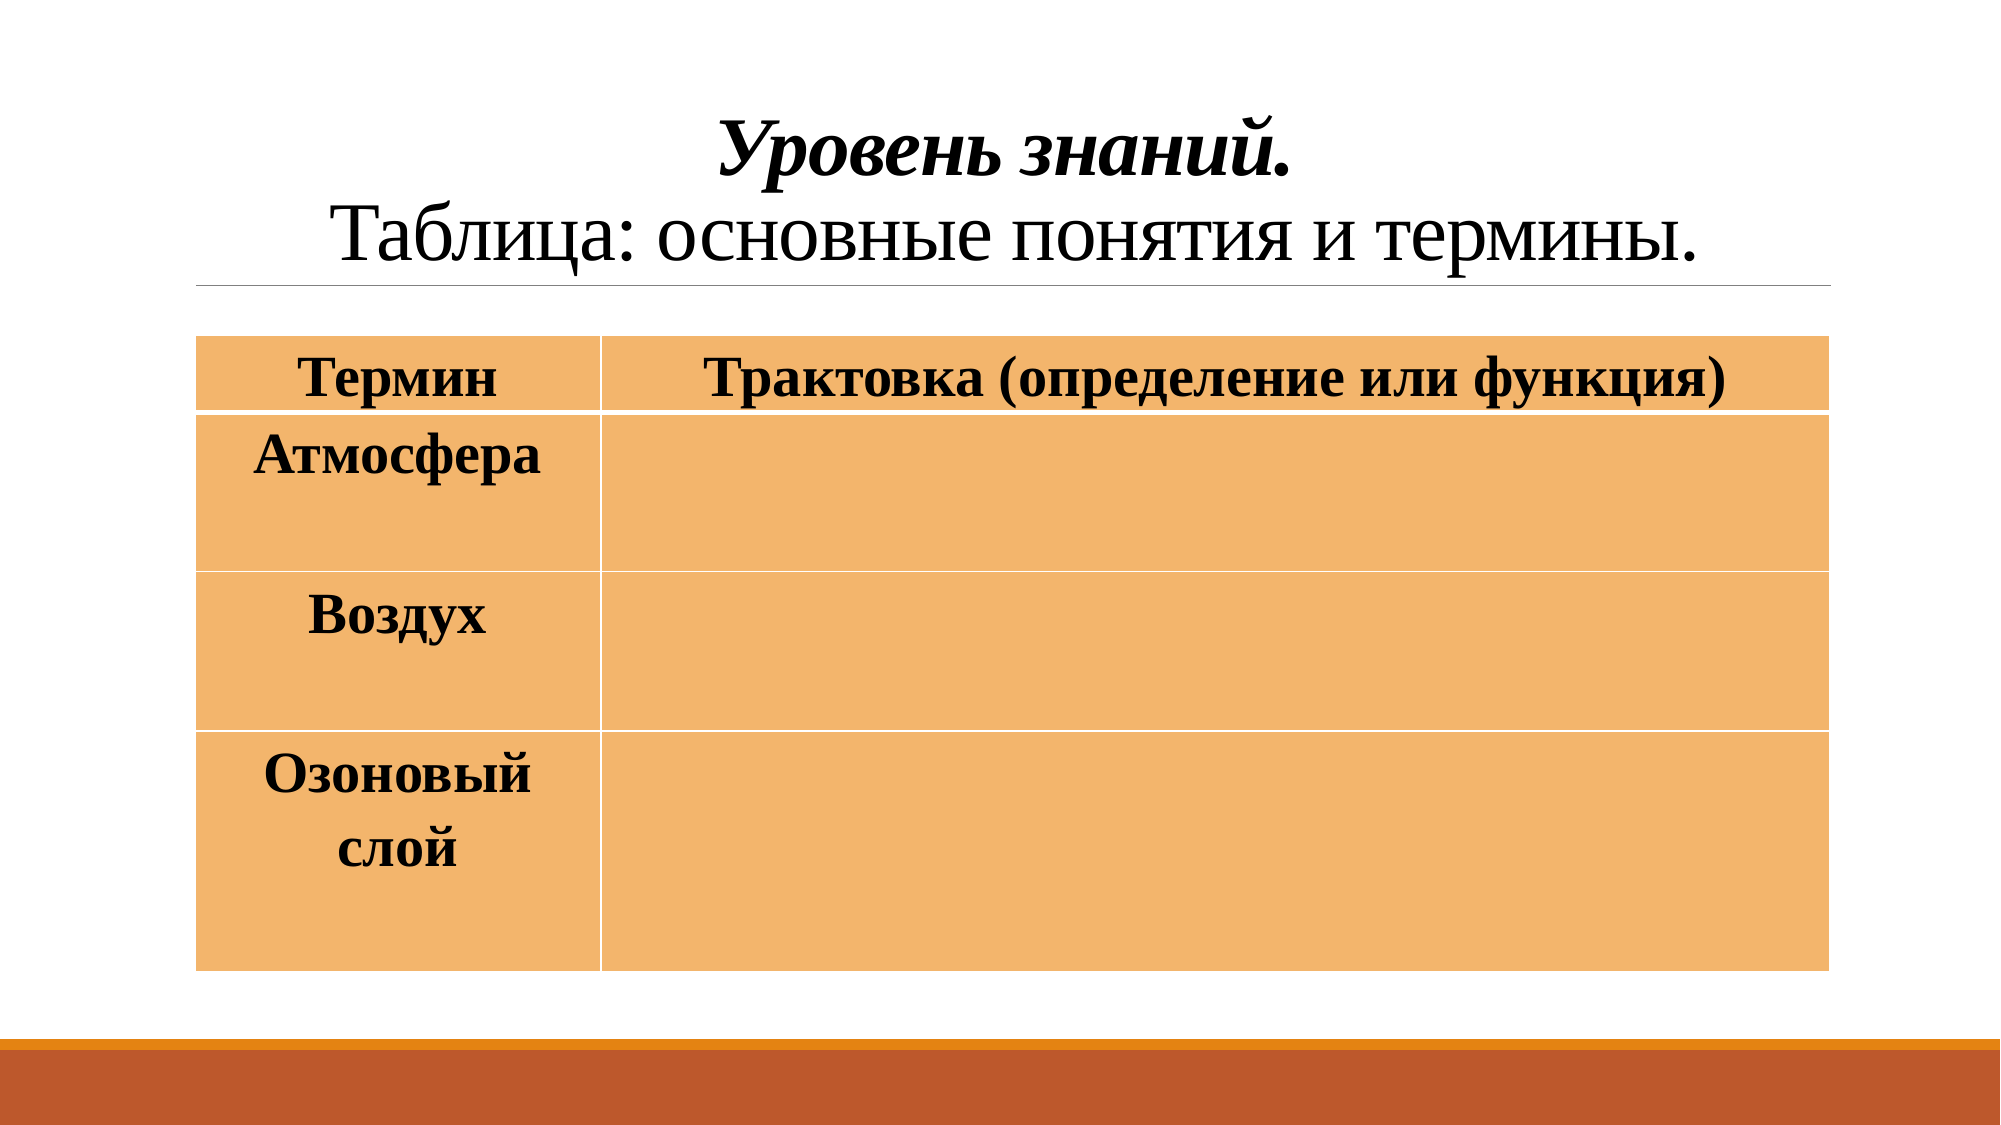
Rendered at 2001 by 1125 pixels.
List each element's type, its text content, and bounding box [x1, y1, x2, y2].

table_cell [602, 732, 1829, 971]
table_header Трактовка (определение или функция) [602, 336, 1829, 410]
title Уровень знаний. Таблица: основные понятия и термины. [180, 47, 1830, 285]
table_header Термин [196, 336, 600, 410]
table_cell Атмосфера [196, 415, 600, 571]
table_cell [602, 572, 1829, 730]
table_cell Воздух [196, 572, 600, 730]
table_cell [602, 415, 1829, 571]
table_cell Озоновый слой [196, 732, 600, 971]
